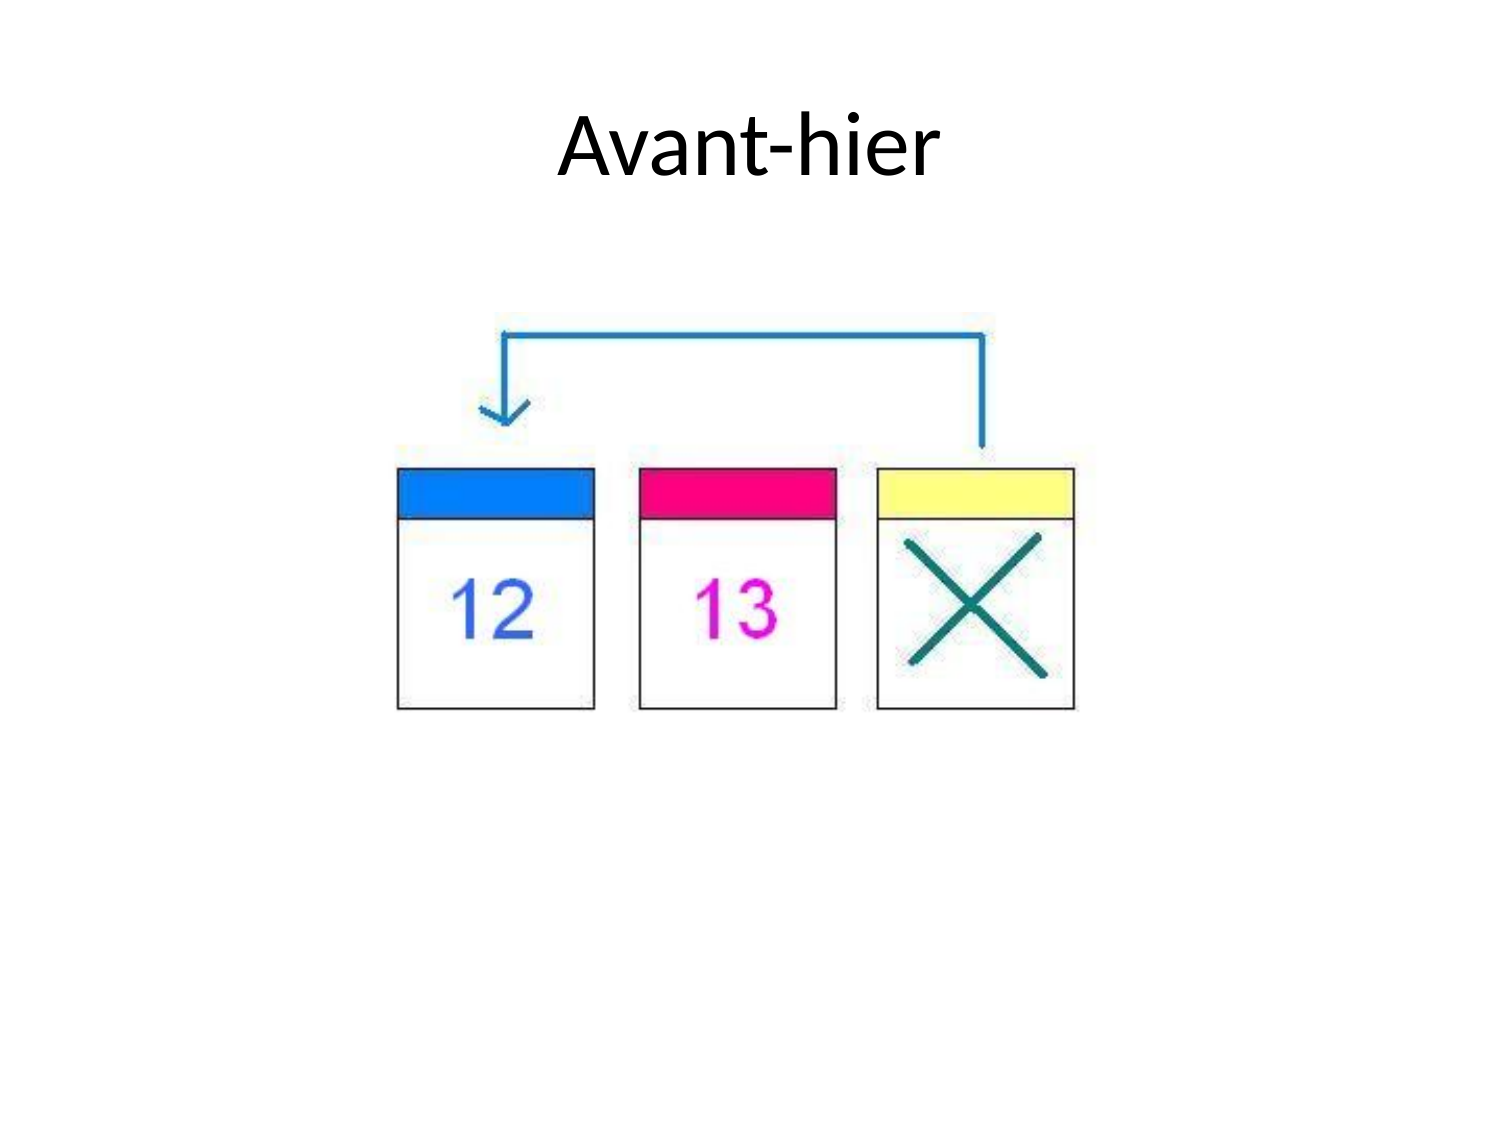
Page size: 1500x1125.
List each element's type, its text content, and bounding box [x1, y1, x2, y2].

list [362, 312, 1113, 876]
title Avant-hier [75, 45, 1425, 233]
